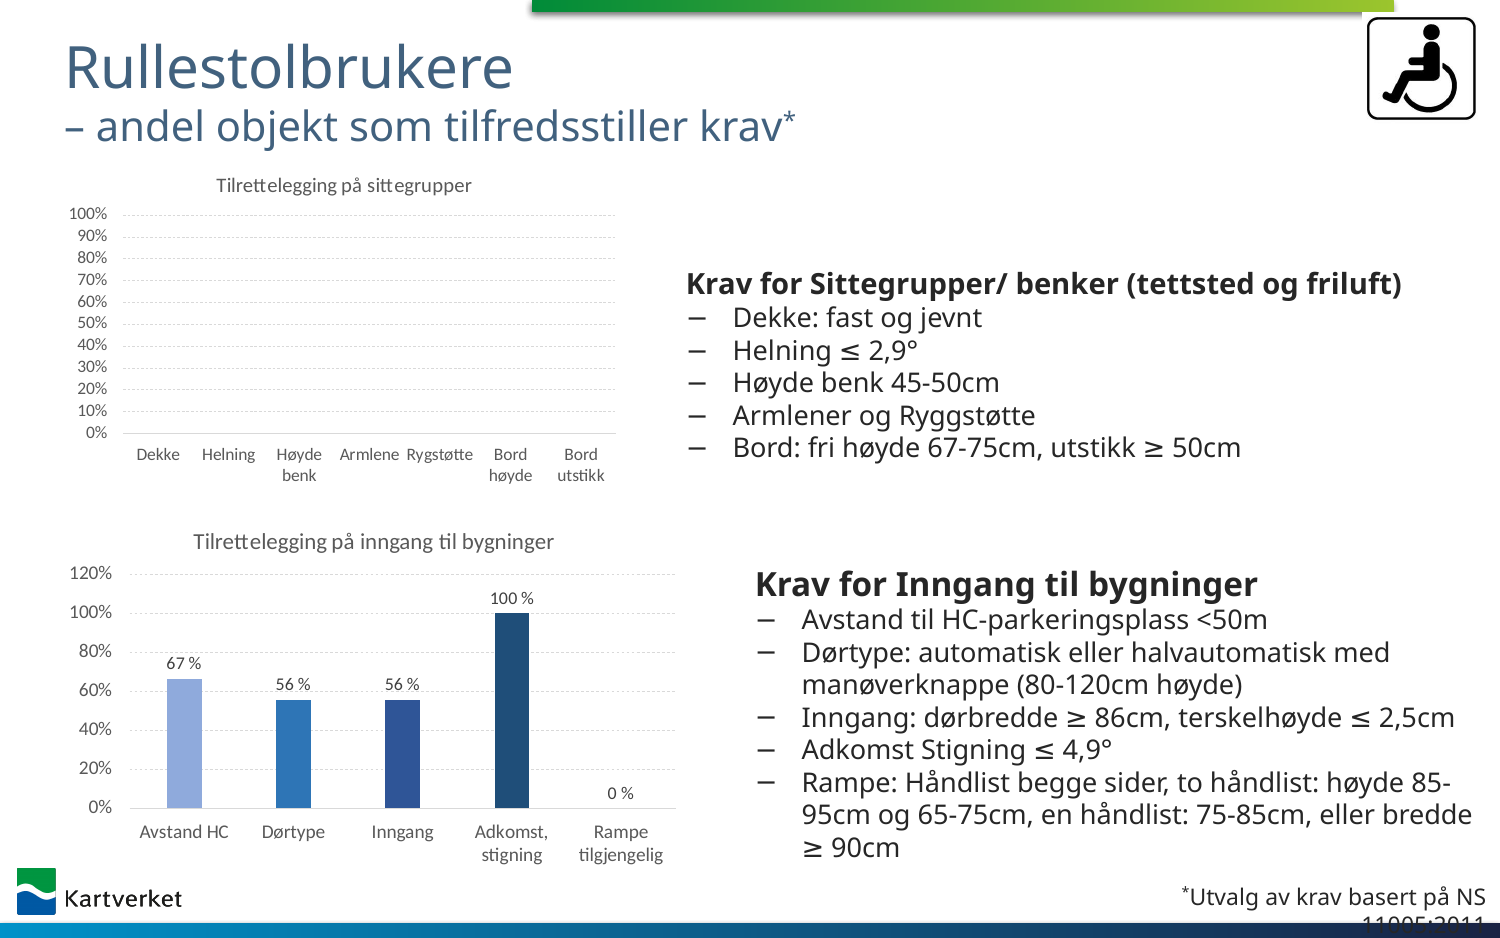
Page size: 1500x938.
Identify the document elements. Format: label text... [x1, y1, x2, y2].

text_box Krav for Sittegrupper/ benker (tettsted og friluft) Dekke: fast og jevnt Helning ≤ 2,9° Høyde benk 45-50cm Armlener og Ryggstøtte Bord: fri høyde 67-75cm, utstikk ≥ 50cm [670, 258, 1418, 471]
picture [62, 520, 687, 874]
picture [62, 166, 626, 492]
text_box Rullestolbrukere – andel objekt som tilfredsstiller krav* [49, 25, 1431, 158]
text_box *Utvalg av krav basert på NS 11005:2011 [1068, 873, 1500, 938]
picture [1362, 12, 1481, 126]
text_box Krav for Inngang til bygninger Avstand til HC-parkeringsplass <50m Dørtype: automatisk eller halvautomatisk med manøverknappe (80-120cm høyde) Inngang: dørbredde ≥ 86cm, terskelhøyde ≤ 2,5cm Adkomst Stigning ≤ 4,9° Rampe: Håndlist begge sider, to håndlist: høyde 85-95cm og 65-75cm, en håndlist: 75-85cm, eller bredde ≥ 90cm [740, 555, 1491, 870]
